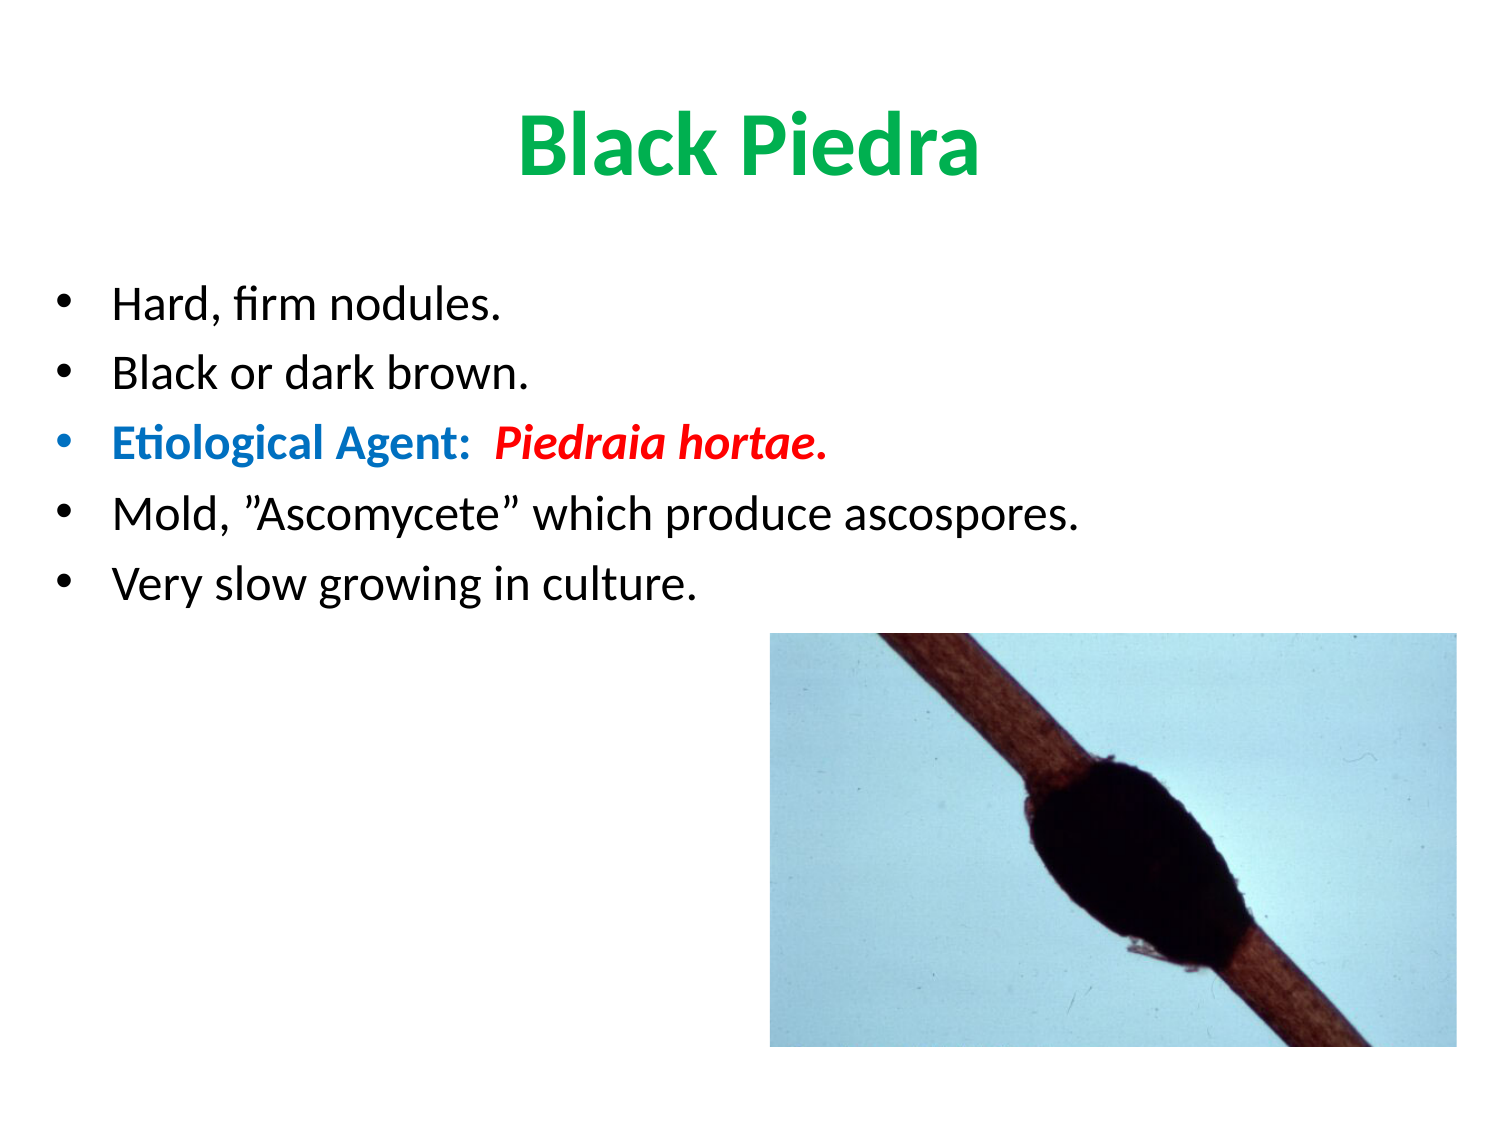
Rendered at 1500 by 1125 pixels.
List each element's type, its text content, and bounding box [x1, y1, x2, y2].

title Black Piedra [75, 45, 1425, 233]
list Hard, firm nodules. Black or dark brown. Etiological Agent: Piedraia hortae. Mold, ”Ascomycete” which produce ascospores. Very slow growing in culture. [40, 262, 1117, 1091]
picture [769, 633, 1457, 1048]
